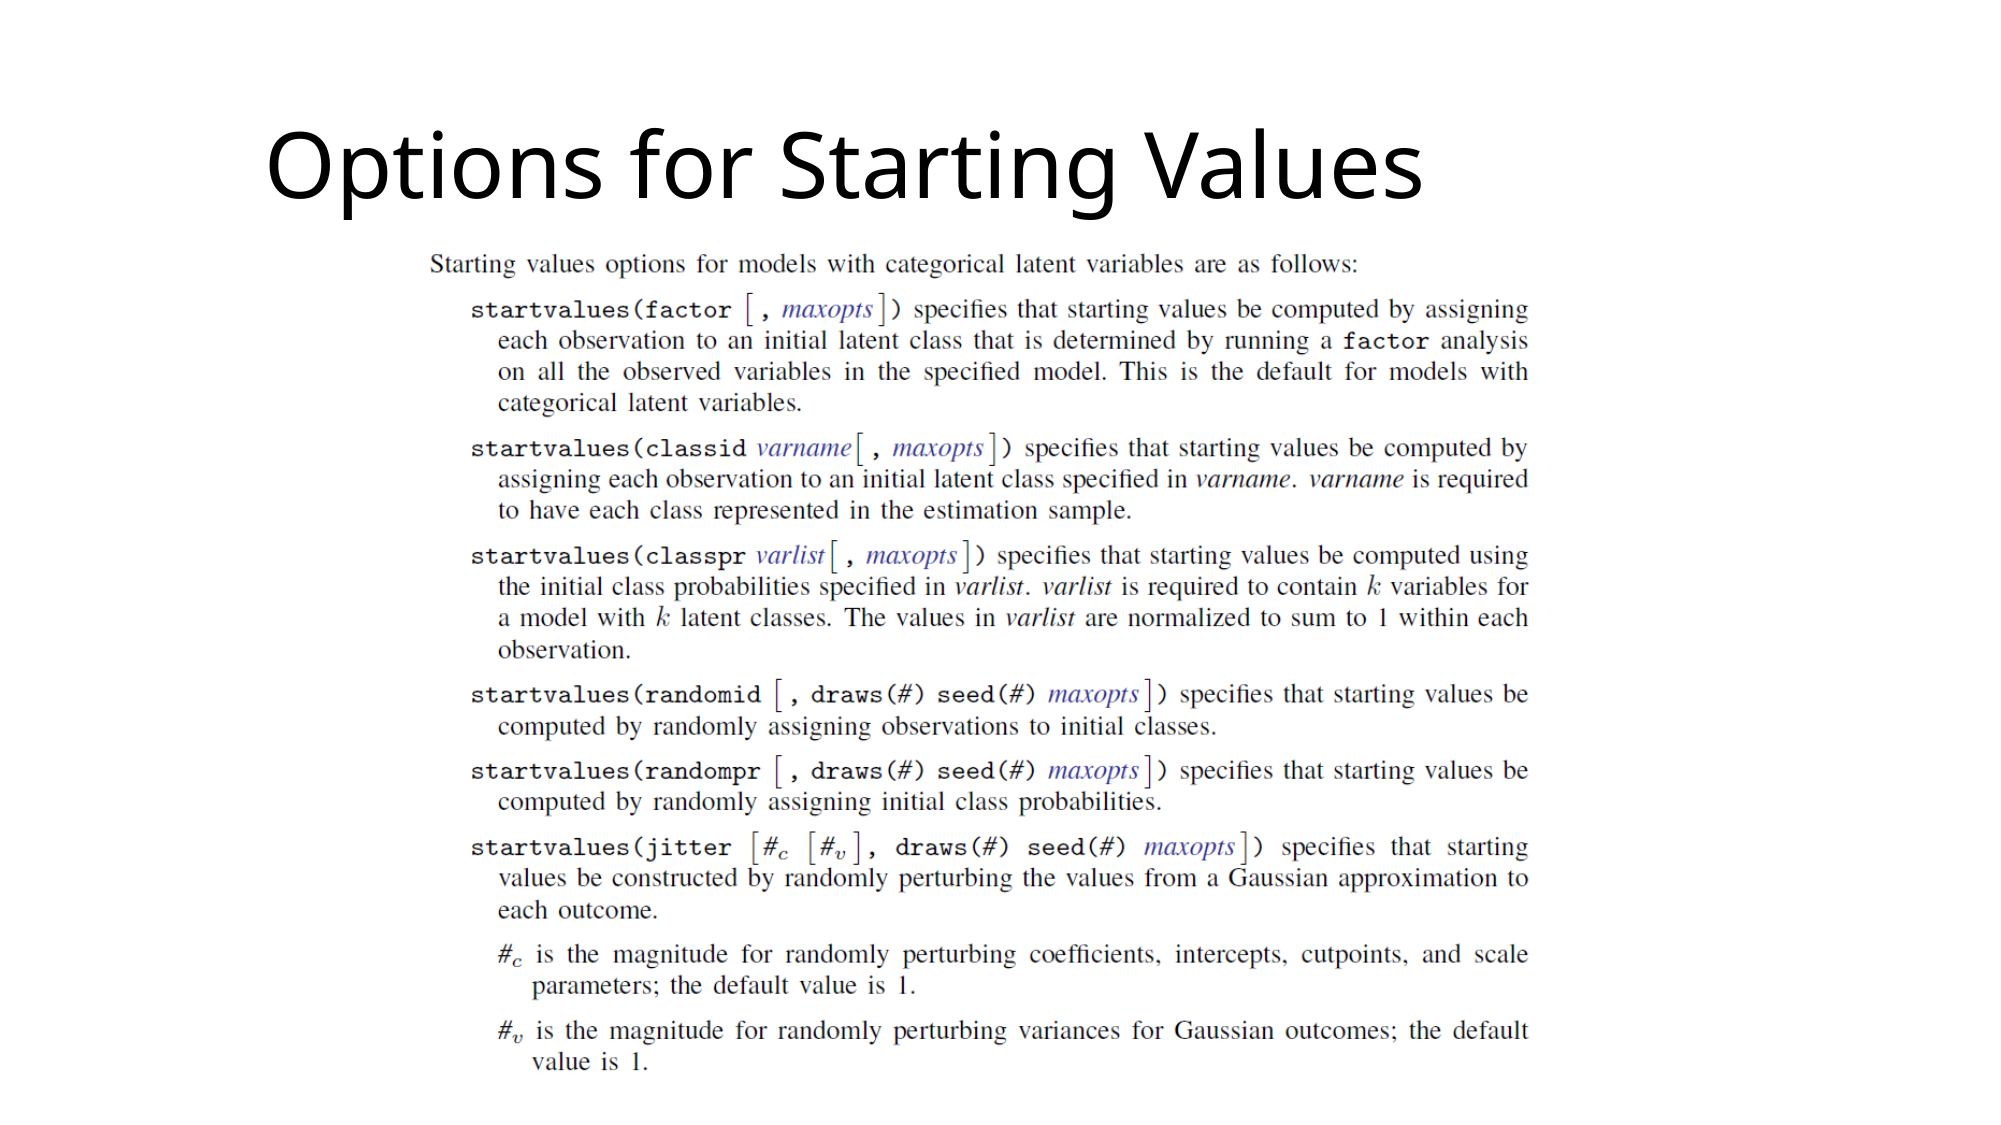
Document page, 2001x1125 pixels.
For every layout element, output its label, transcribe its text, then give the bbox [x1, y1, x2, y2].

picture [412, 237, 1538, 1082]
title Options for Starting Values [249, 99, 1750, 238]
